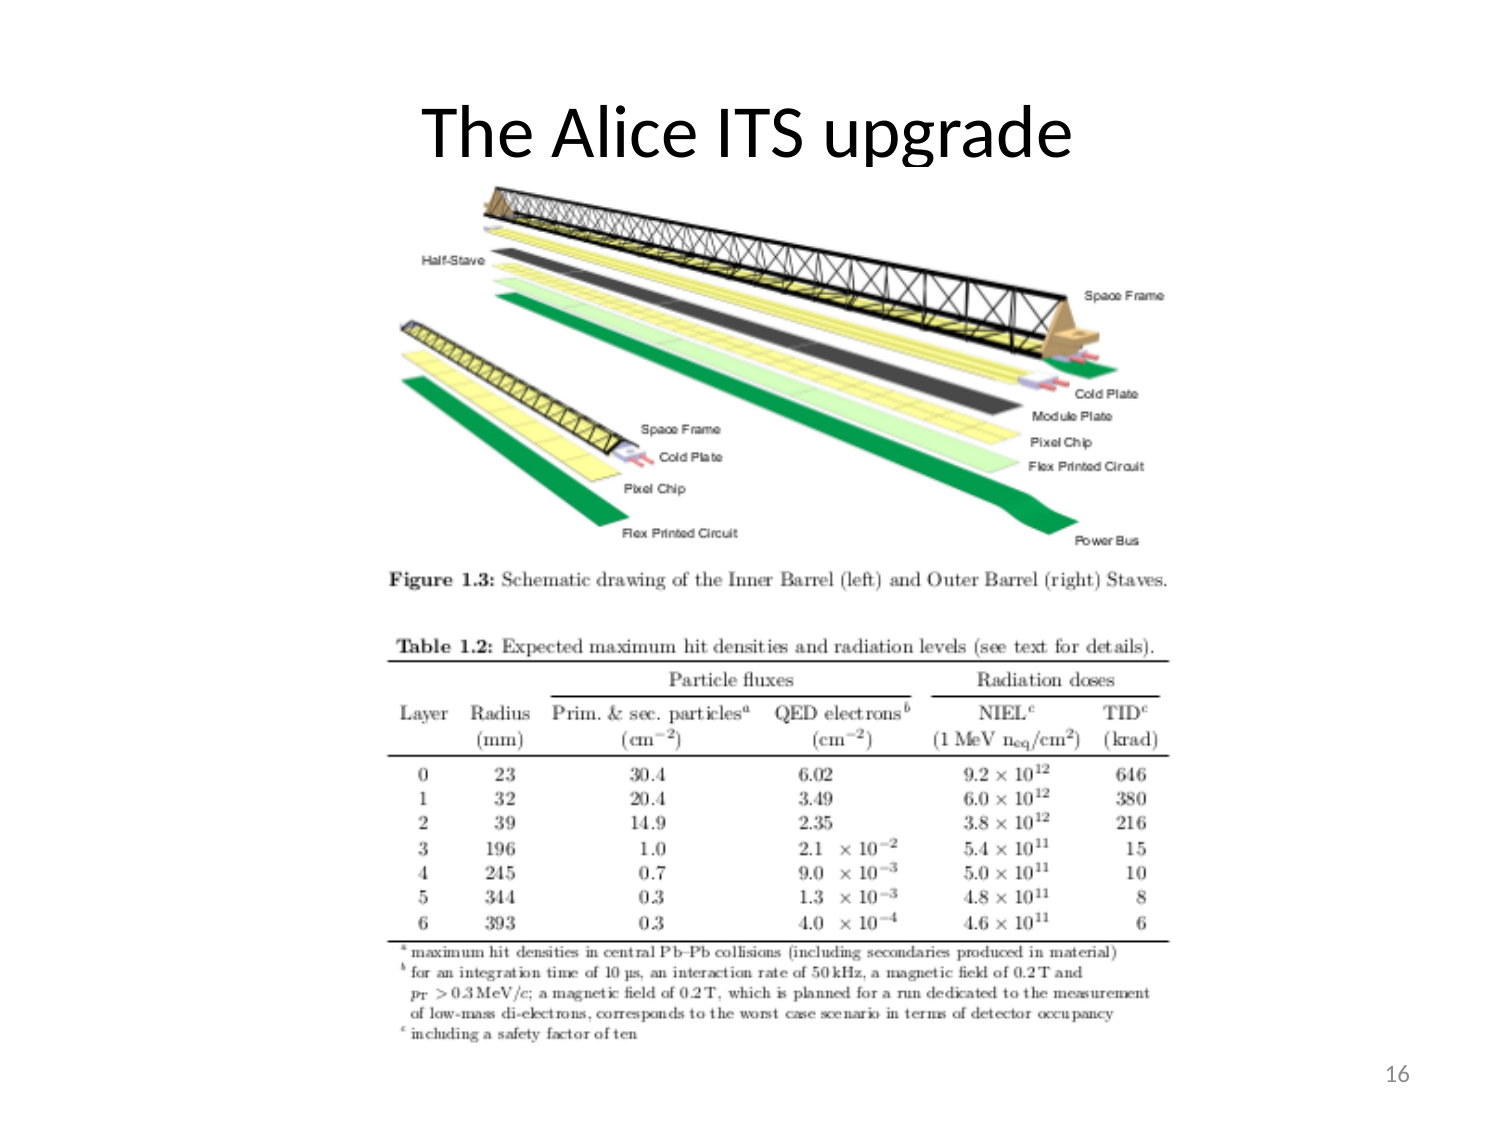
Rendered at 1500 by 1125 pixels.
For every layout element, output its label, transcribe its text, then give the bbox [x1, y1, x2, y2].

picture [287, 167, 1201, 1069]
text_box The Alice ITS upgrade [174, 74, 1338, 180]
slide_number 16 [1074, 1042, 1425, 1103]
